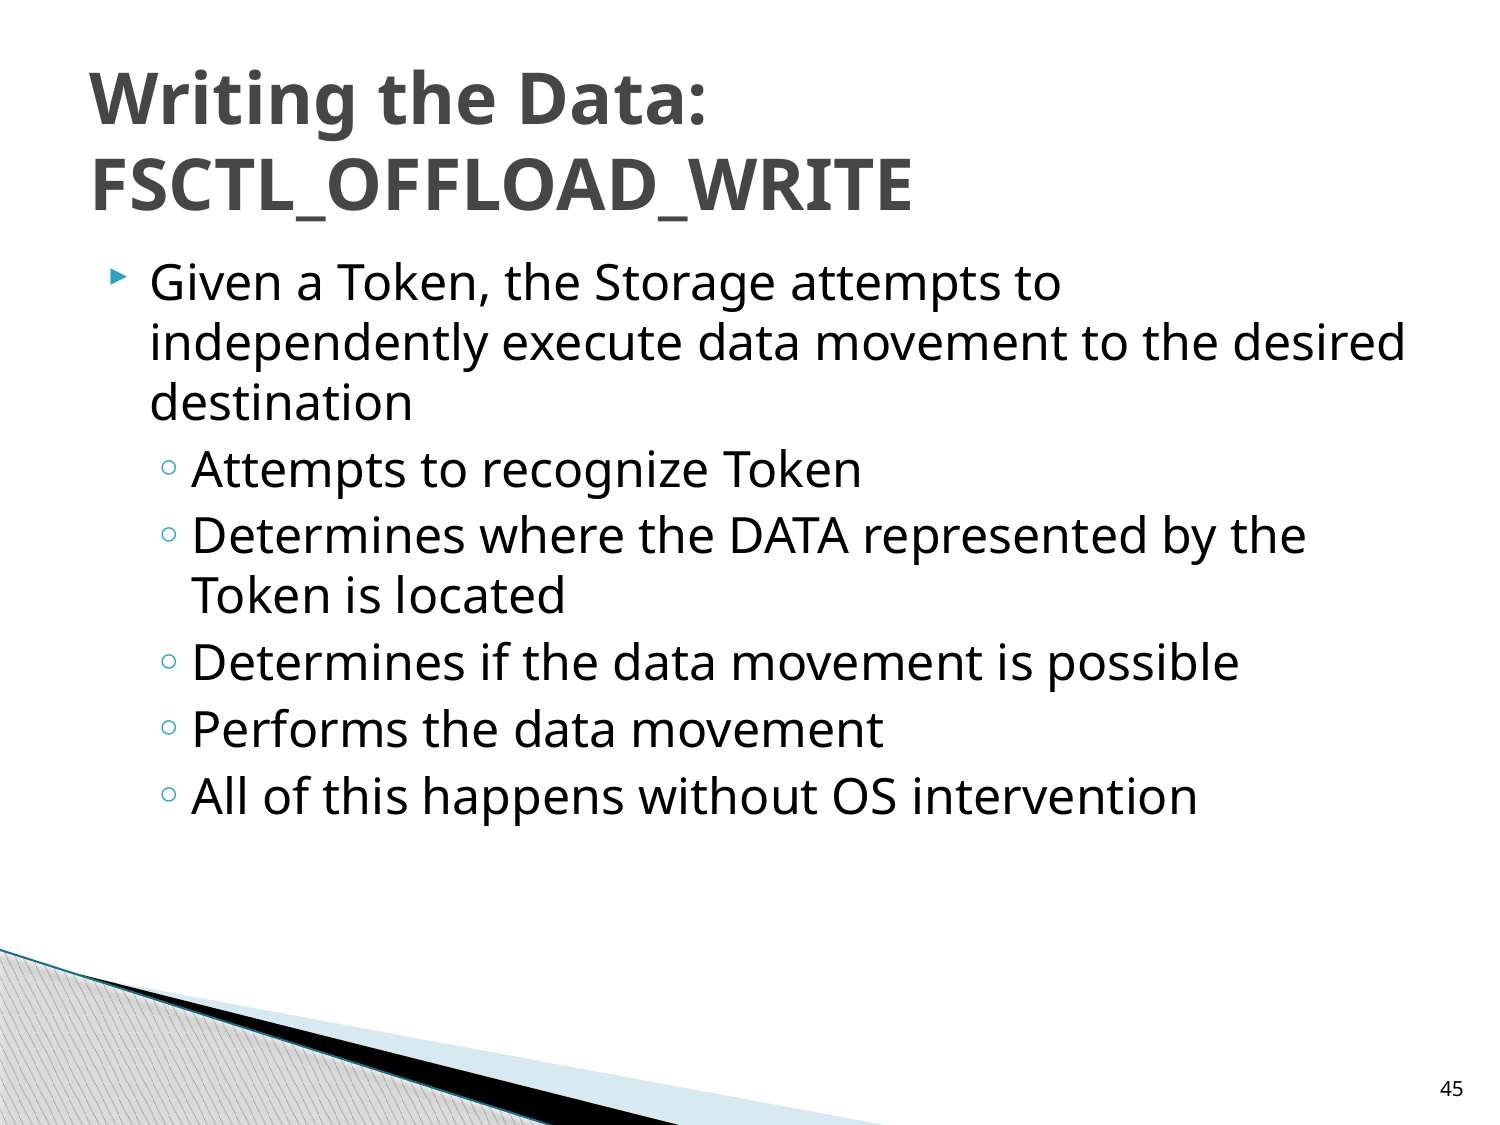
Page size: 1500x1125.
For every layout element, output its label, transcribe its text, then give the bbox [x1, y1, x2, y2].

slide_number 45 [1418, 1051, 1479, 1112]
list Given a Token, the Storage attempts to independently execute data movement to the desired destination Attempts to recognize Token Determines where the DATA represented by the Token is located Determines if the data movement is possible Performs the data movement All of this happens without OS intervention [75, 243, 1425, 986]
title Writing the Data: FSCTL_OFFLOAD_WRITE [75, 45, 1425, 233]
